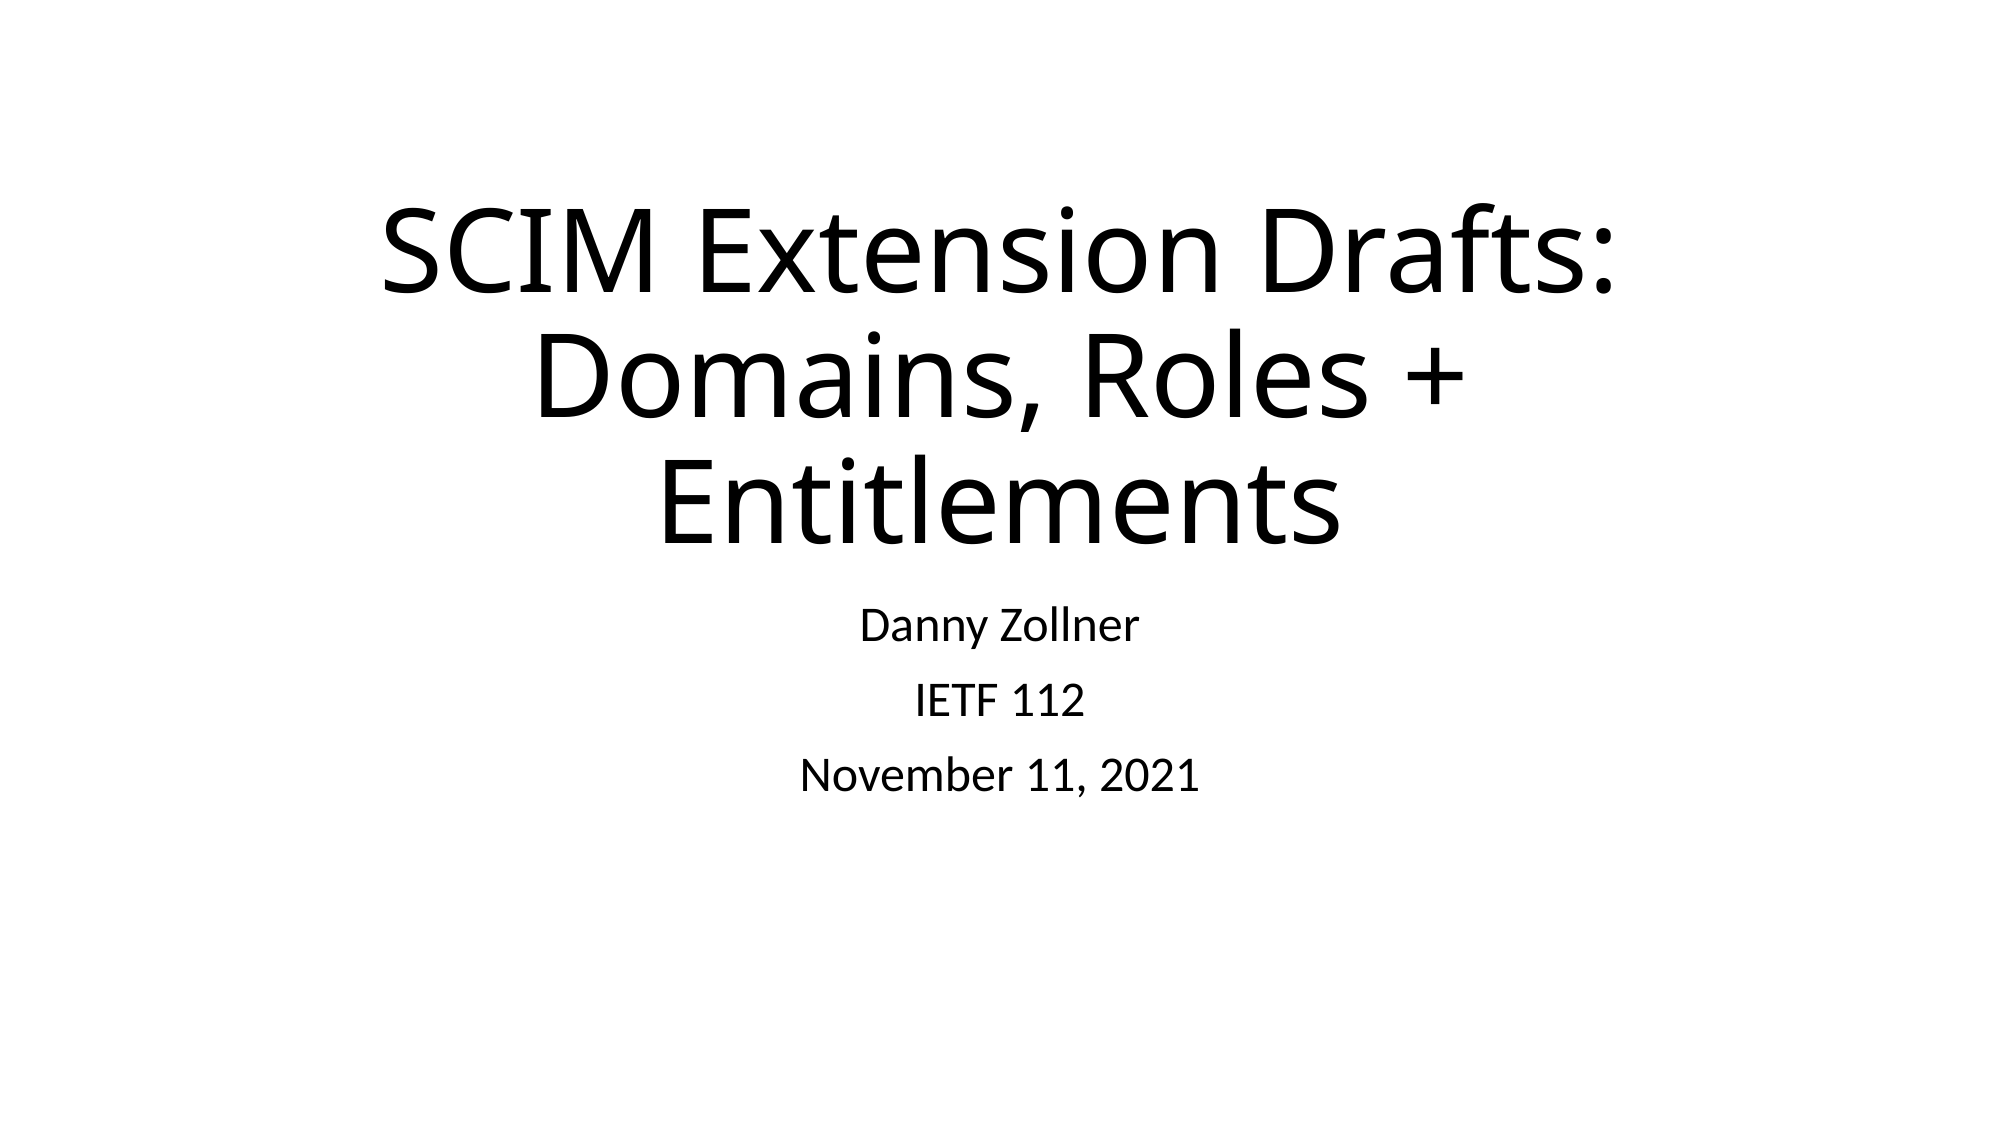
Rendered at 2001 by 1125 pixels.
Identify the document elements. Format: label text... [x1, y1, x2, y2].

title SCIM Extension Drafts: Domains, Roles + Entitlements [249, 184, 1750, 576]
subtitle Danny Zollner IETF 112 November 11, 2021 [249, 590, 1750, 863]
